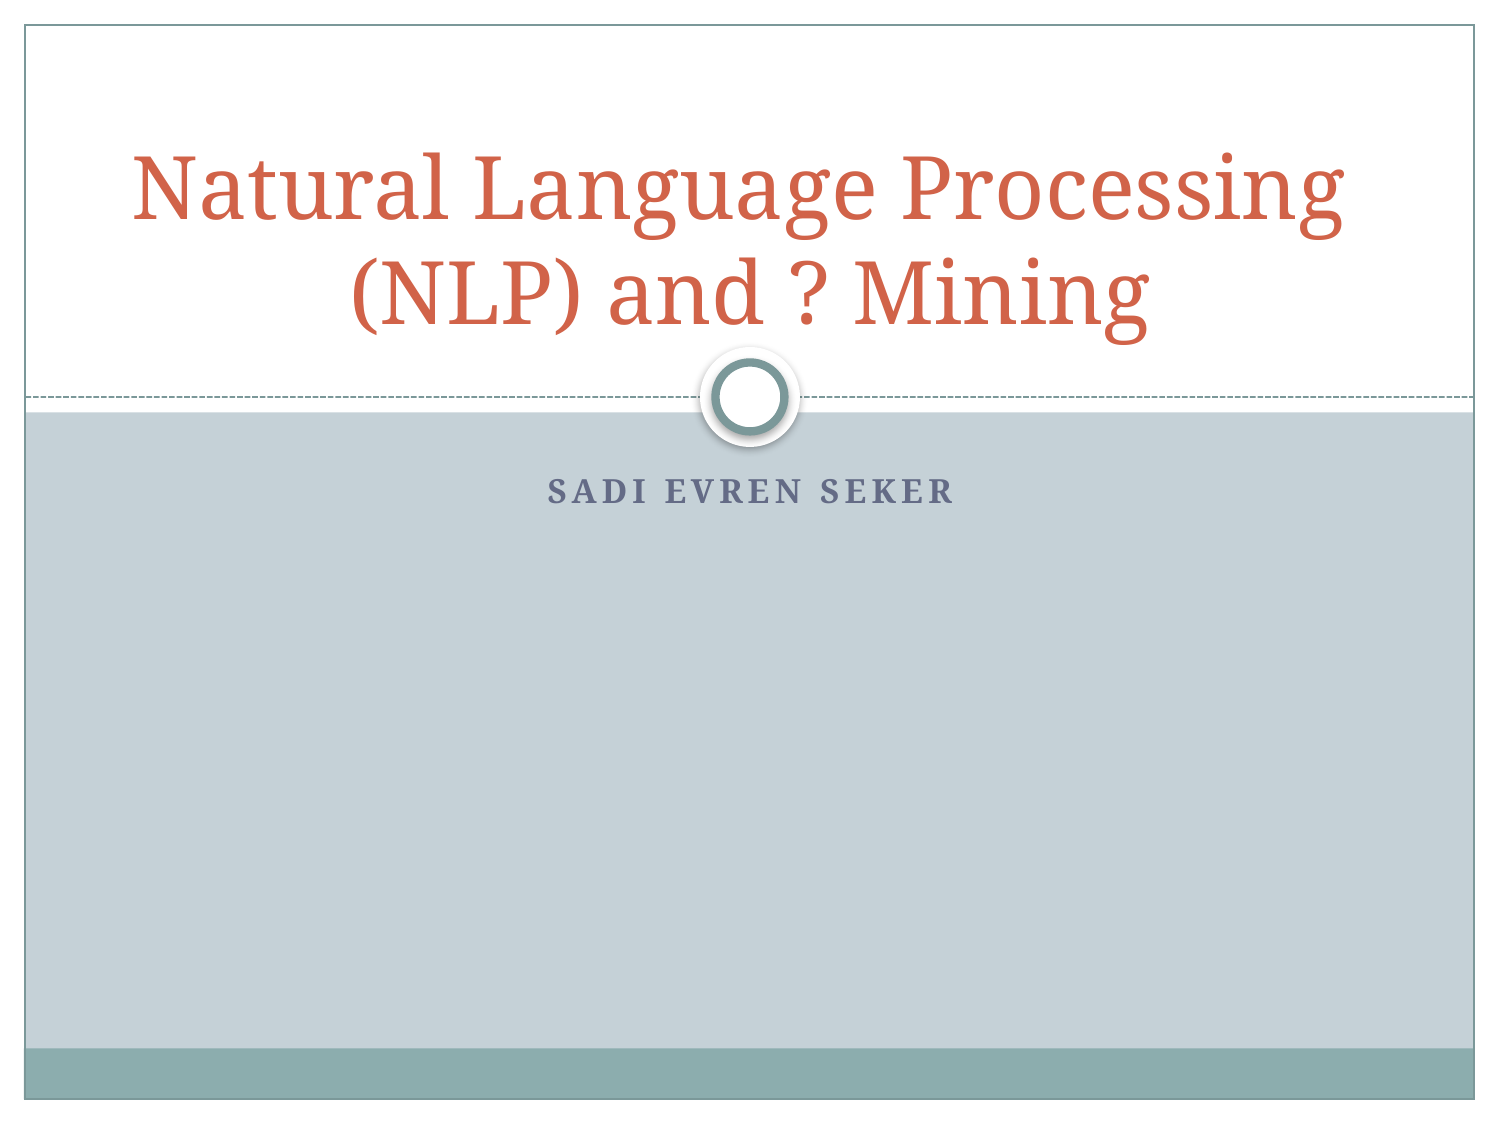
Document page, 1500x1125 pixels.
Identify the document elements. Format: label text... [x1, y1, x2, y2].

subtitle Sadi Evren SEKER [225, 462, 1275, 750]
title Natural Language Processing (NLP) and ? Mining [112, 62, 1388, 350]
